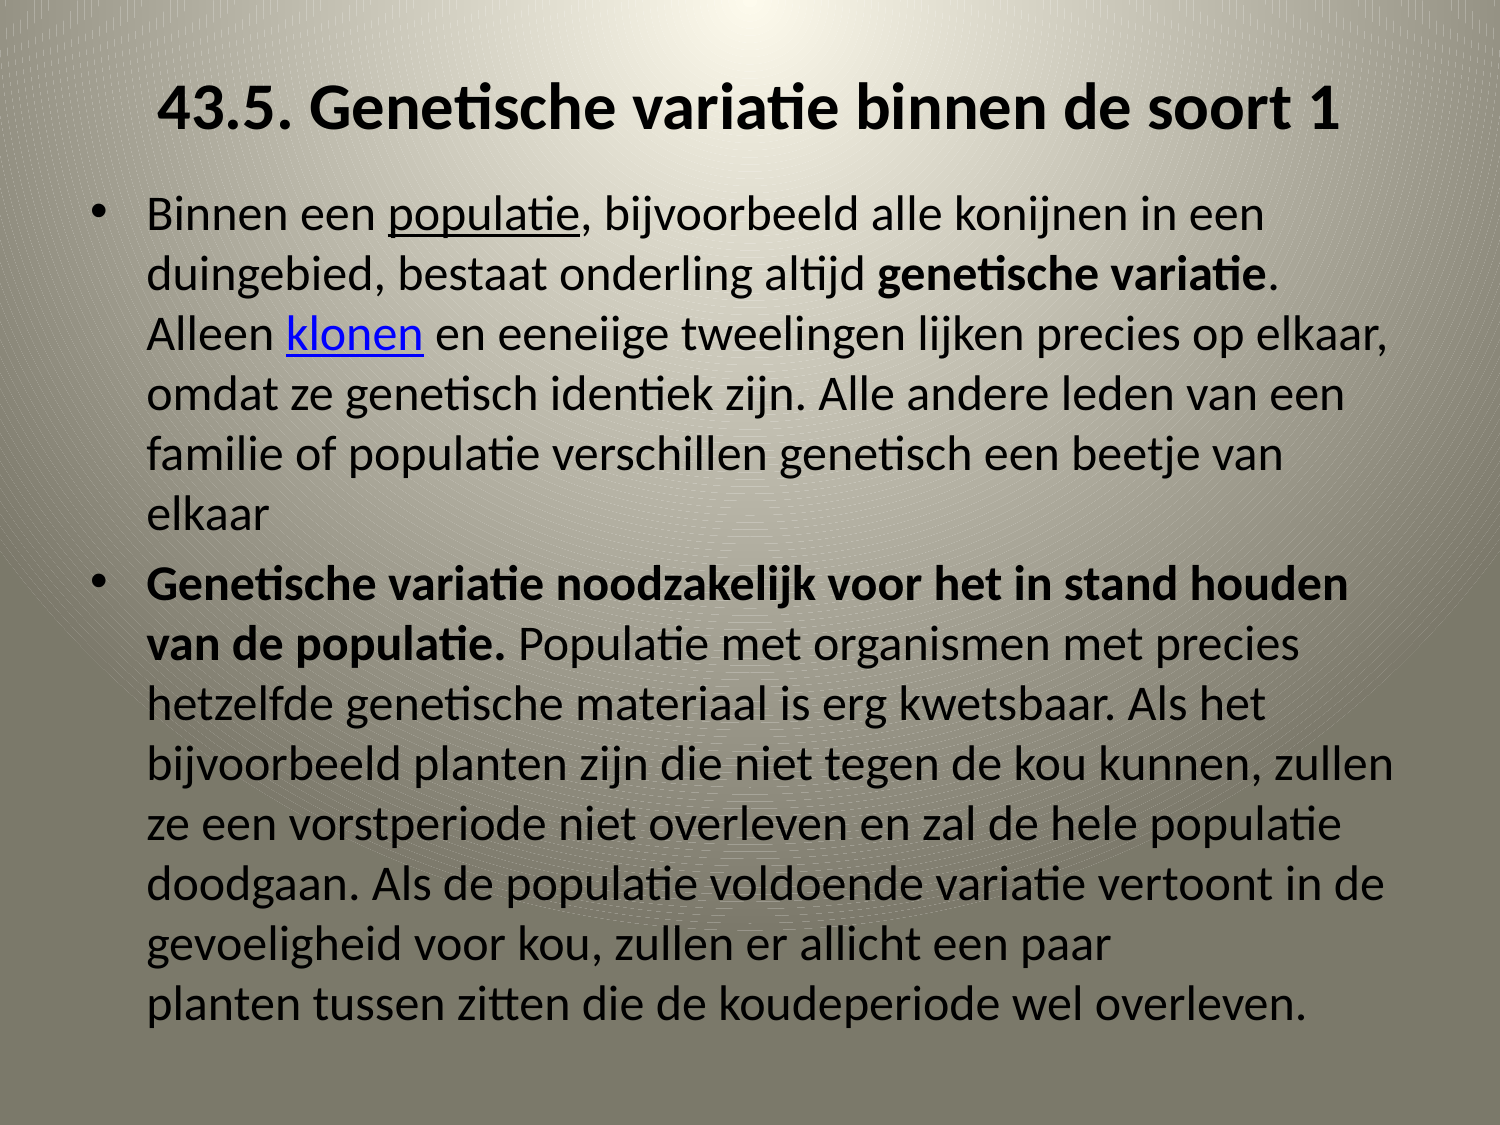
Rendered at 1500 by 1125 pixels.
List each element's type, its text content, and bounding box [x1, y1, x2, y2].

list Binnen een populatie, bijvoorbeeld alle konijnen in een duingebied, bestaat onderling altijd genetische variatie. Alleen klonen en eeneiige tweelingen lijken precies op elkaar, omdat ze genetisch identiek zijn. Alle andere leden van een familie of populatie verschillen genetisch een beetje van elkaar Genetische variatie noodzakelijk voor het in stand houden van de populatie. Populatie met organismen met precies hetzelfde genetische materiaal is erg kwetsbaar. Als het bijvoorbeeld planten zijn die niet tegen de kou kunnen, zullen ze een vorstperiode niet overleven en zal de hele populatie doodgaan. Als de populatie voldoende variatie vertoont in de gevoeligheid voor kou, zullen er allicht een paar planten tussen zitten die de koudeperiode wel overleven. [75, 172, 1425, 1071]
title 43.5. Genetische variatie binnen de soort 1 [75, 45, 1425, 161]
